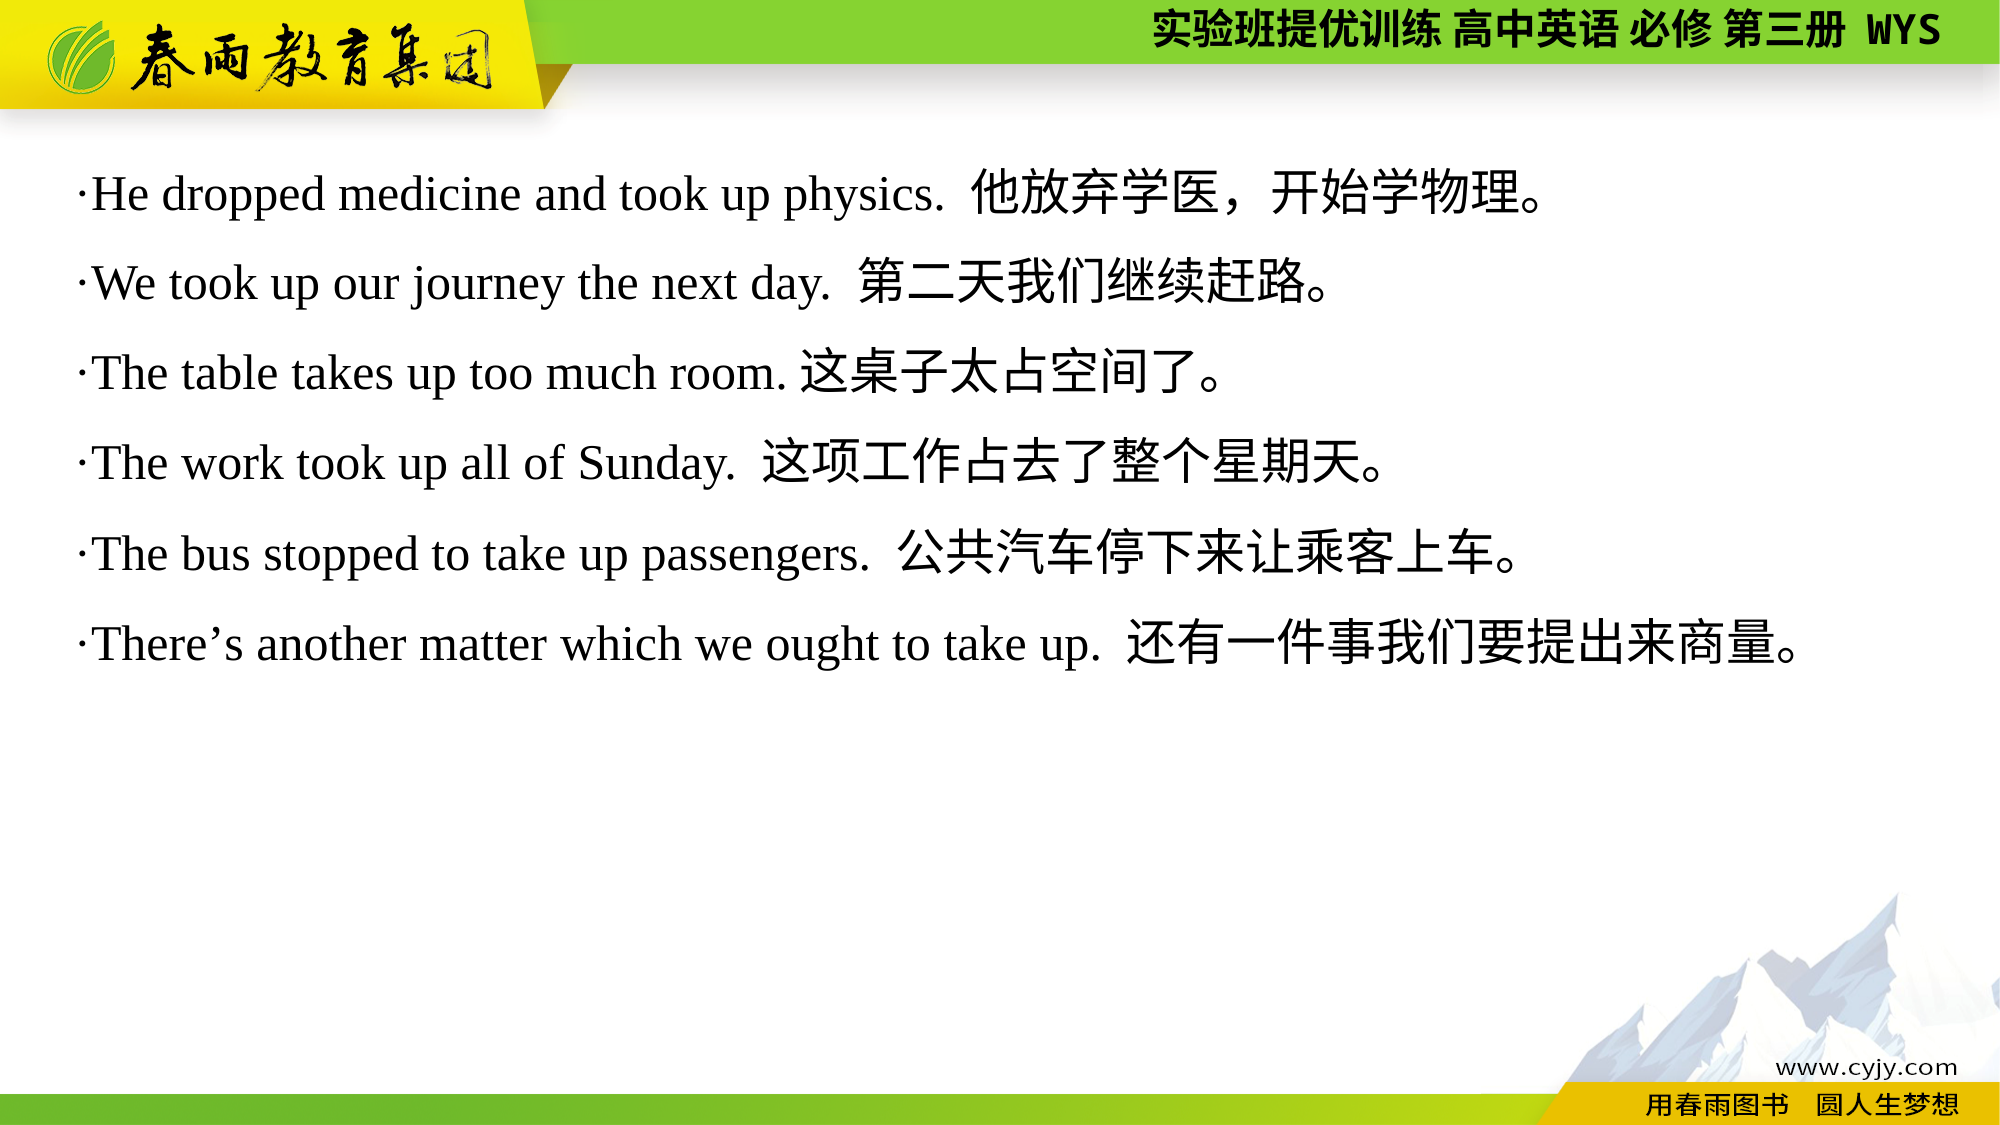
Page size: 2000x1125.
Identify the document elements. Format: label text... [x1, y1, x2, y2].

picture [0, 0, 2000, 1125]
list ·He dropped medicine and took up physics. 他放弃学医，开始学物理。 ·We took up our journey the next day. 第二天我们继续赶路。 ·The table takes up too much room.这桌子太占空间了。 ·The work took up all of Sunday. 这项工作占去了整个星期天。 ·The bus stopped to take up passengers. 公共汽车停下来让乘客上车。 ·There’s another matter which we ought to take up. 还有一件事我们要提出来商量。 [59, 122, 1944, 672]
